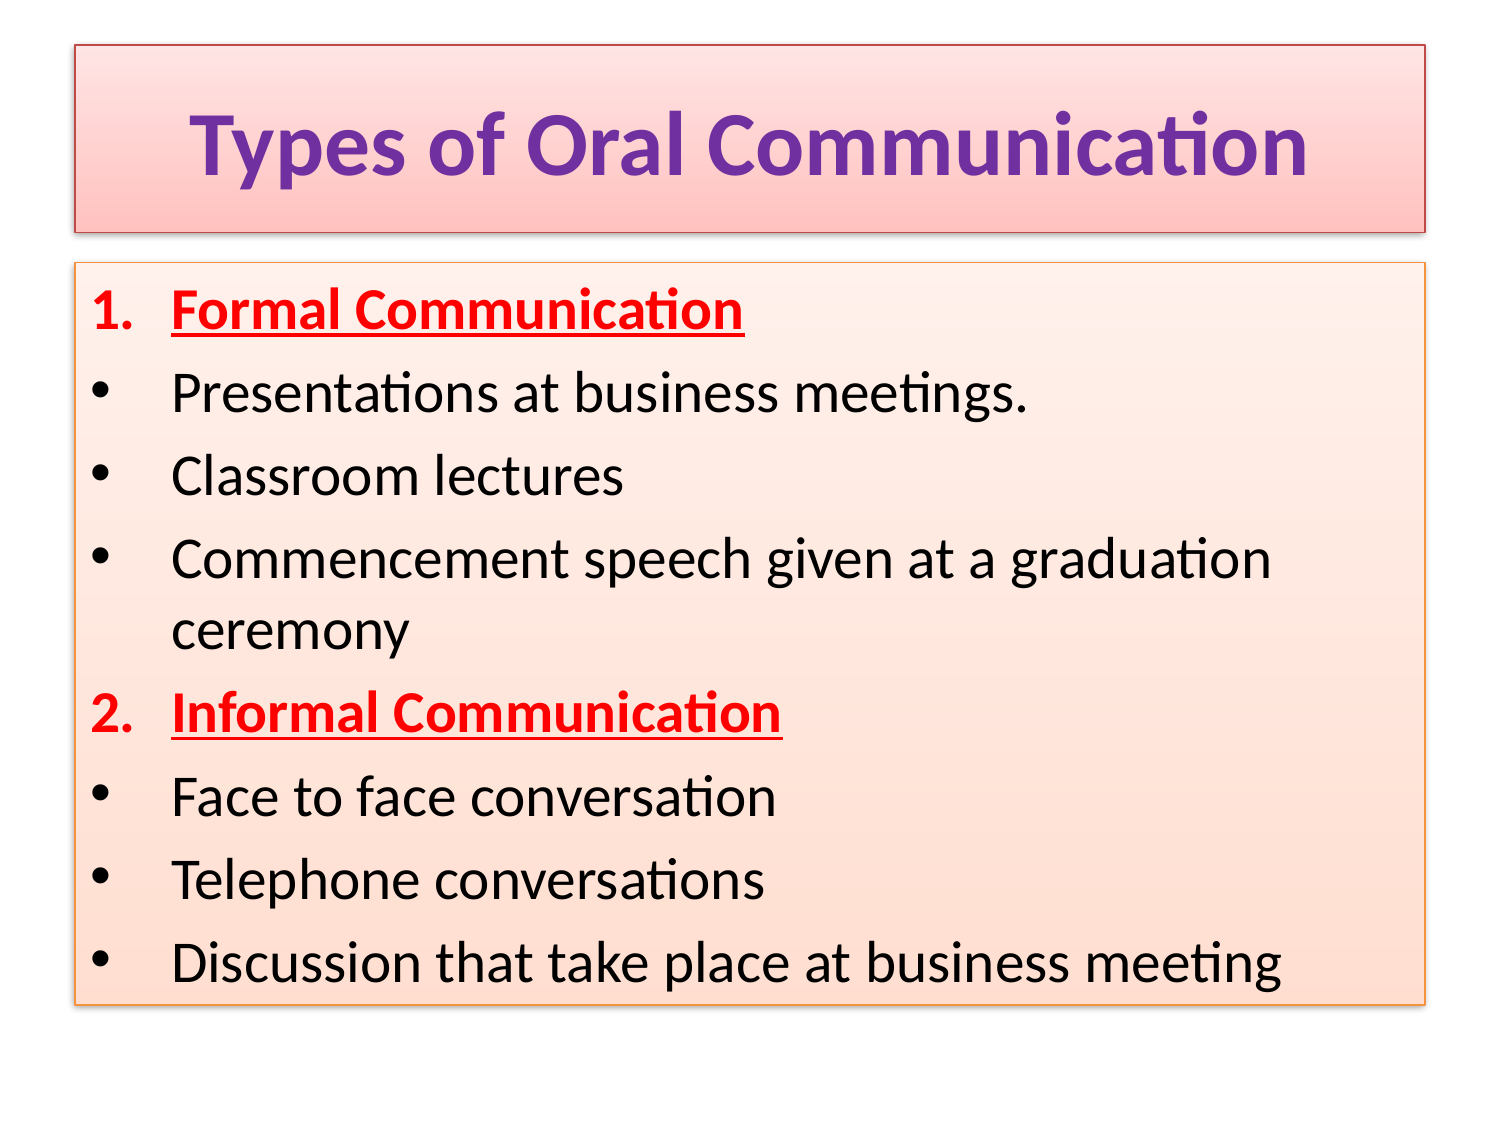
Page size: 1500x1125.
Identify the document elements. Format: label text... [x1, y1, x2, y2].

list Formal Communication Presentations at business meetings. Classroom lectures Commencement speech given at a graduation ceremony Informal Communication Face to face conversation Telephone conversations Discussion that take place at business meeting [74, 262, 1426, 1006]
title Types of Oral Communication [74, 44, 1426, 233]
